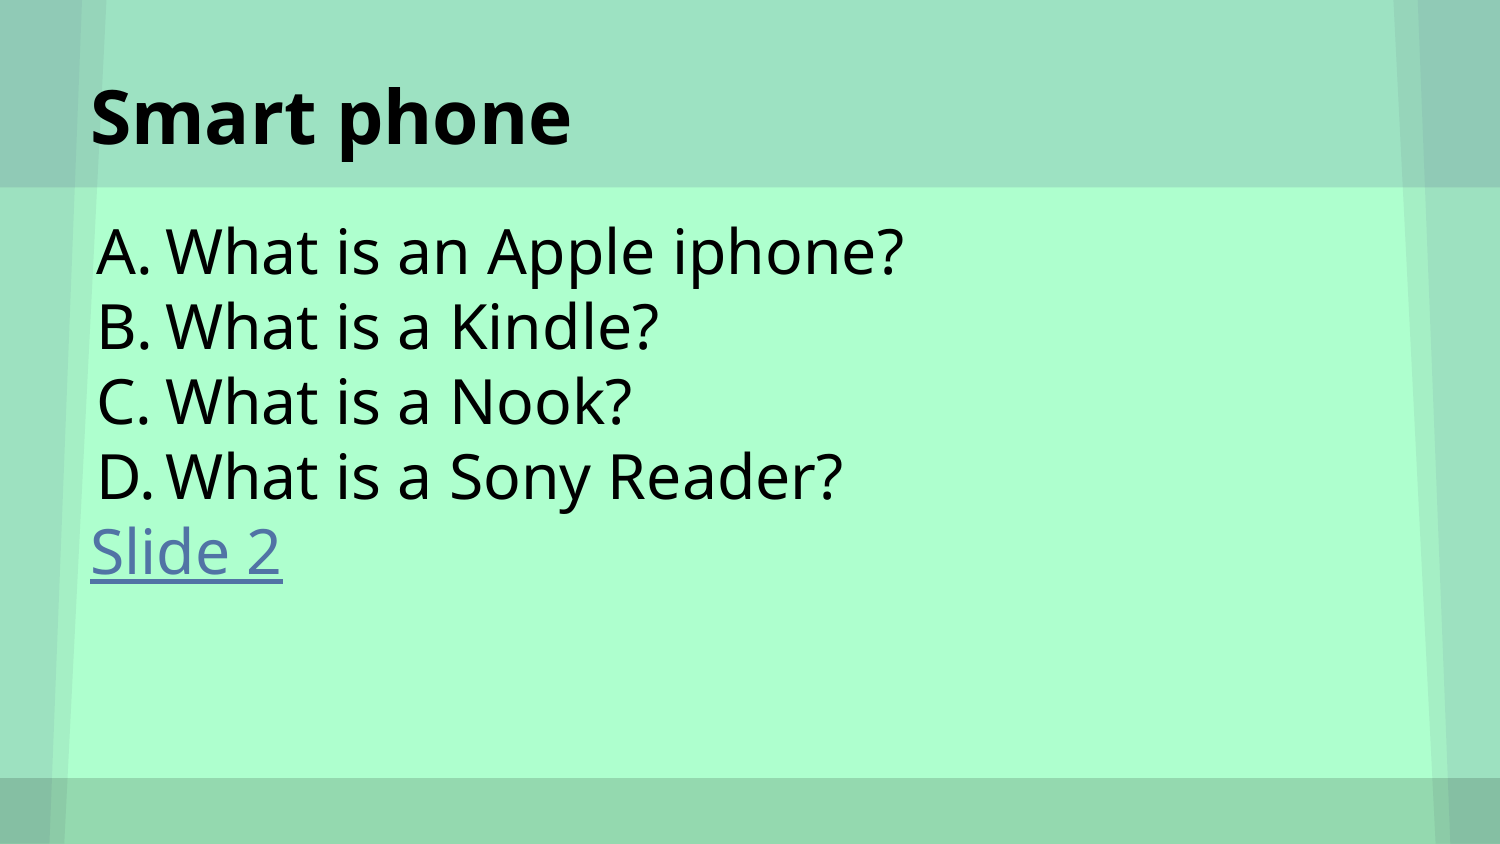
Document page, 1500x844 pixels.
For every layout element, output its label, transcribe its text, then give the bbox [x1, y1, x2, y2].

list What is an Apple iphone? What is a Kindle? What is a Nook? What is a Sony Reader? Slide 2 [75, 196, 1425, 808]
title Smart phone [75, 33, 1425, 175]
